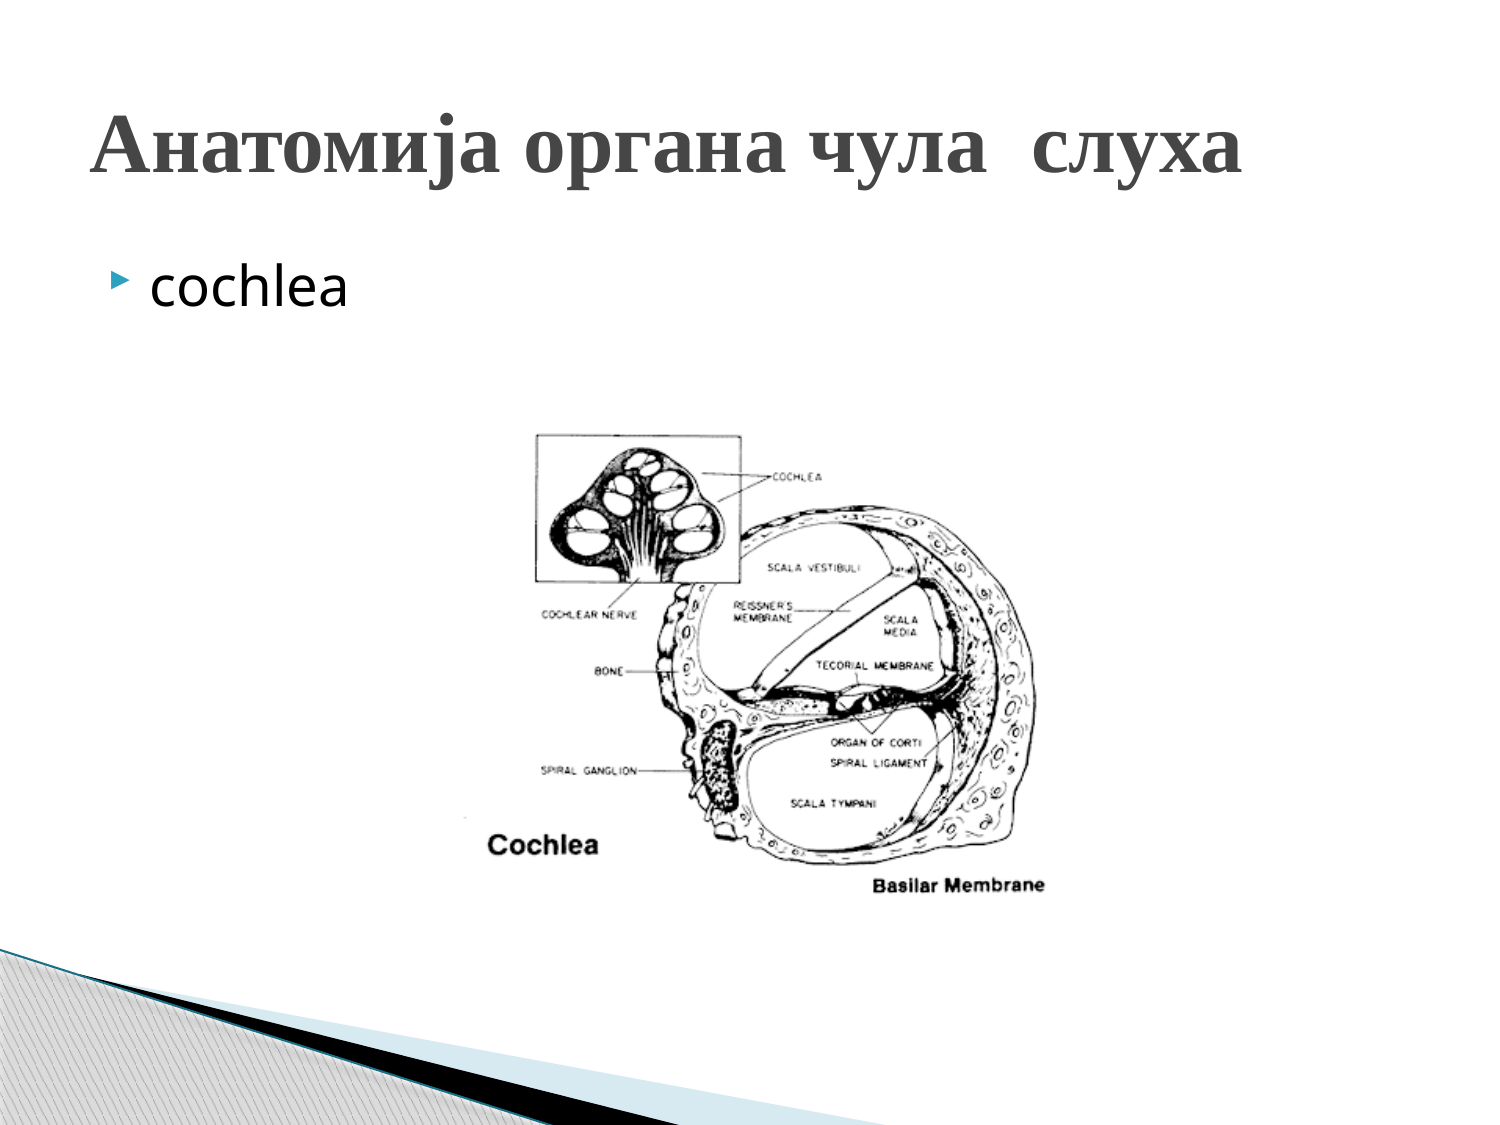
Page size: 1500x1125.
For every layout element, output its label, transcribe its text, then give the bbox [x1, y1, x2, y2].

list cochlea [74, 242, 1426, 986]
title Анатомија органа чула слуха [75, 45, 1425, 233]
picture [454, 432, 1060, 927]
